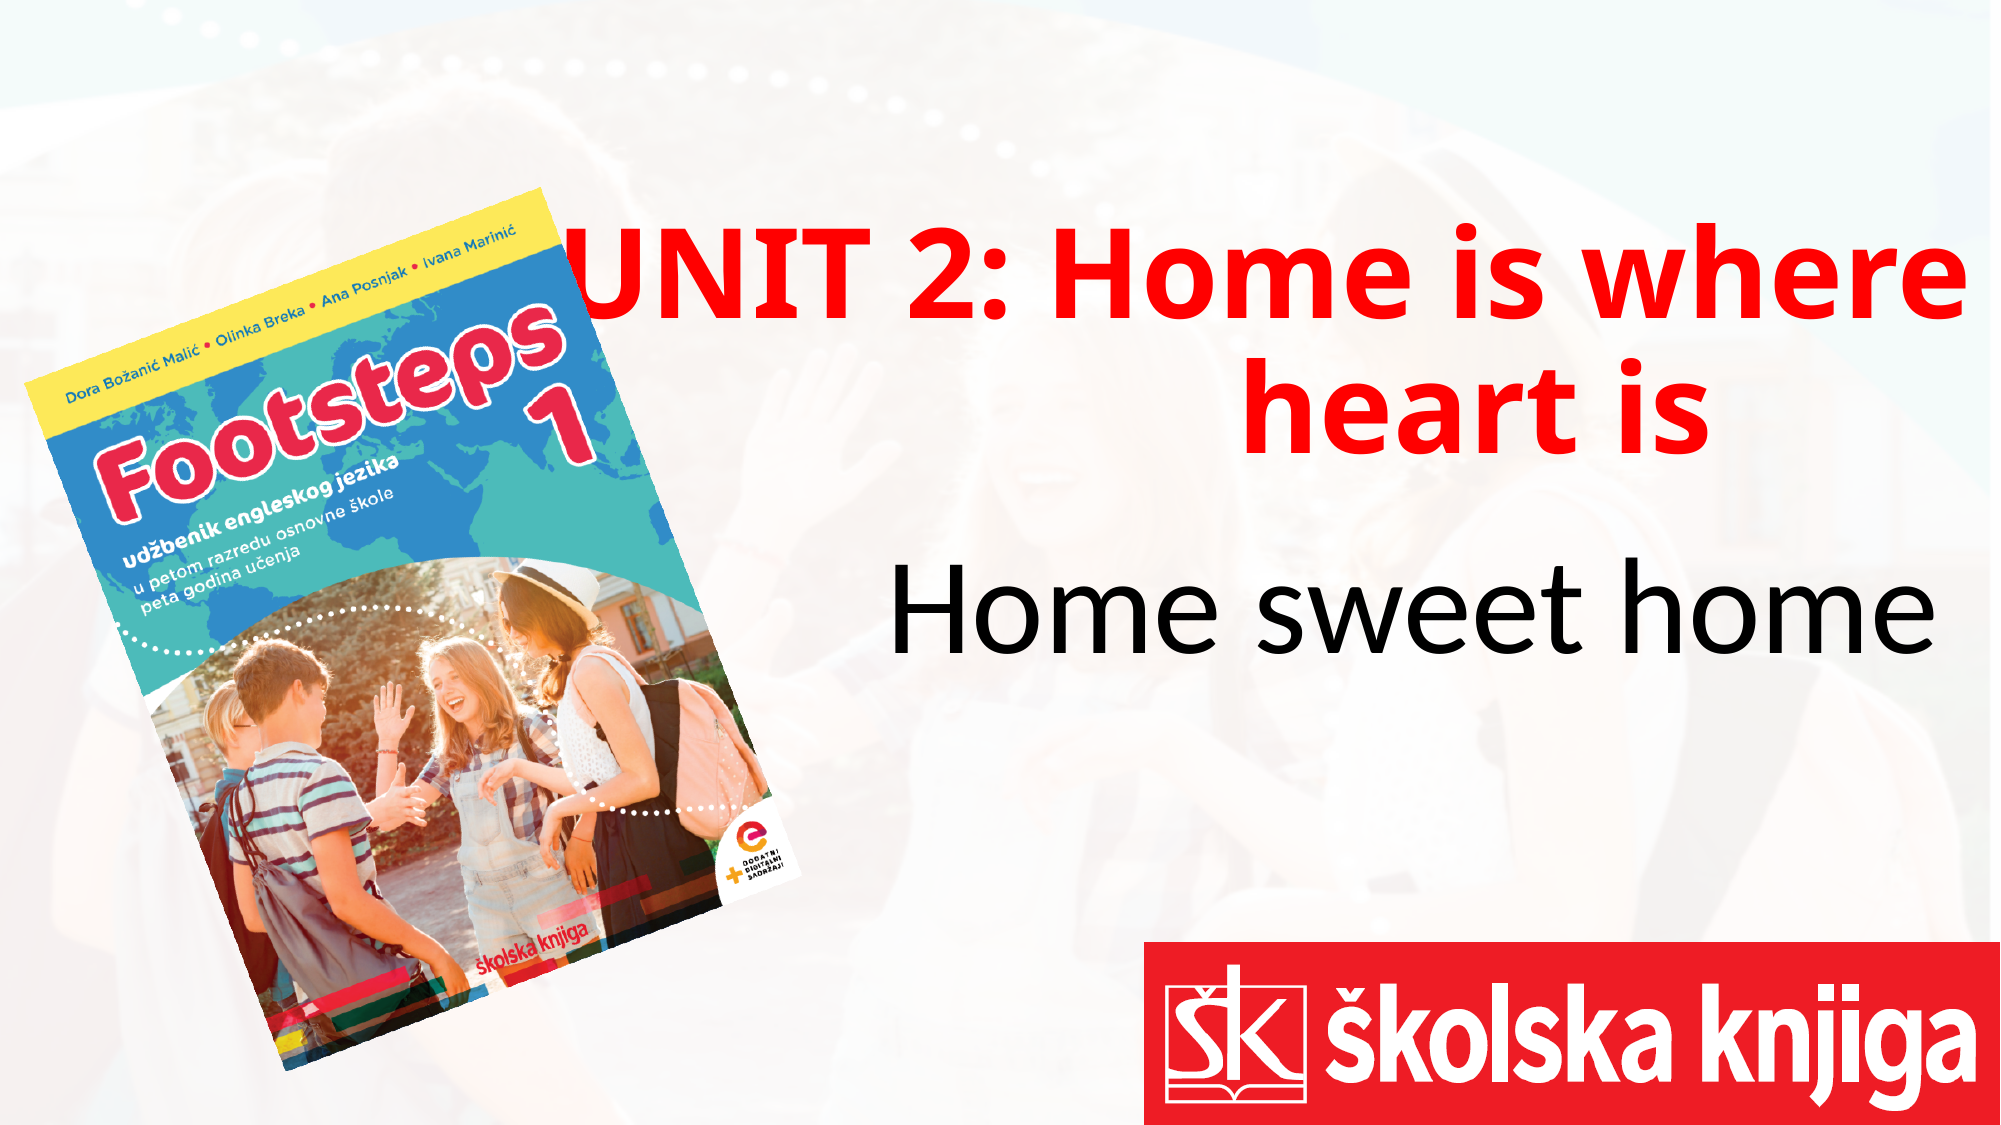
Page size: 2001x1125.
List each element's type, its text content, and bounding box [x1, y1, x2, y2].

picture [24, 188, 801, 1071]
picture [1144, 942, 2000, 1125]
subtitle Home sweet home [689, 527, 2000, 800]
title UNIT 2: Home is where heart is [536, 71, 2000, 489]
